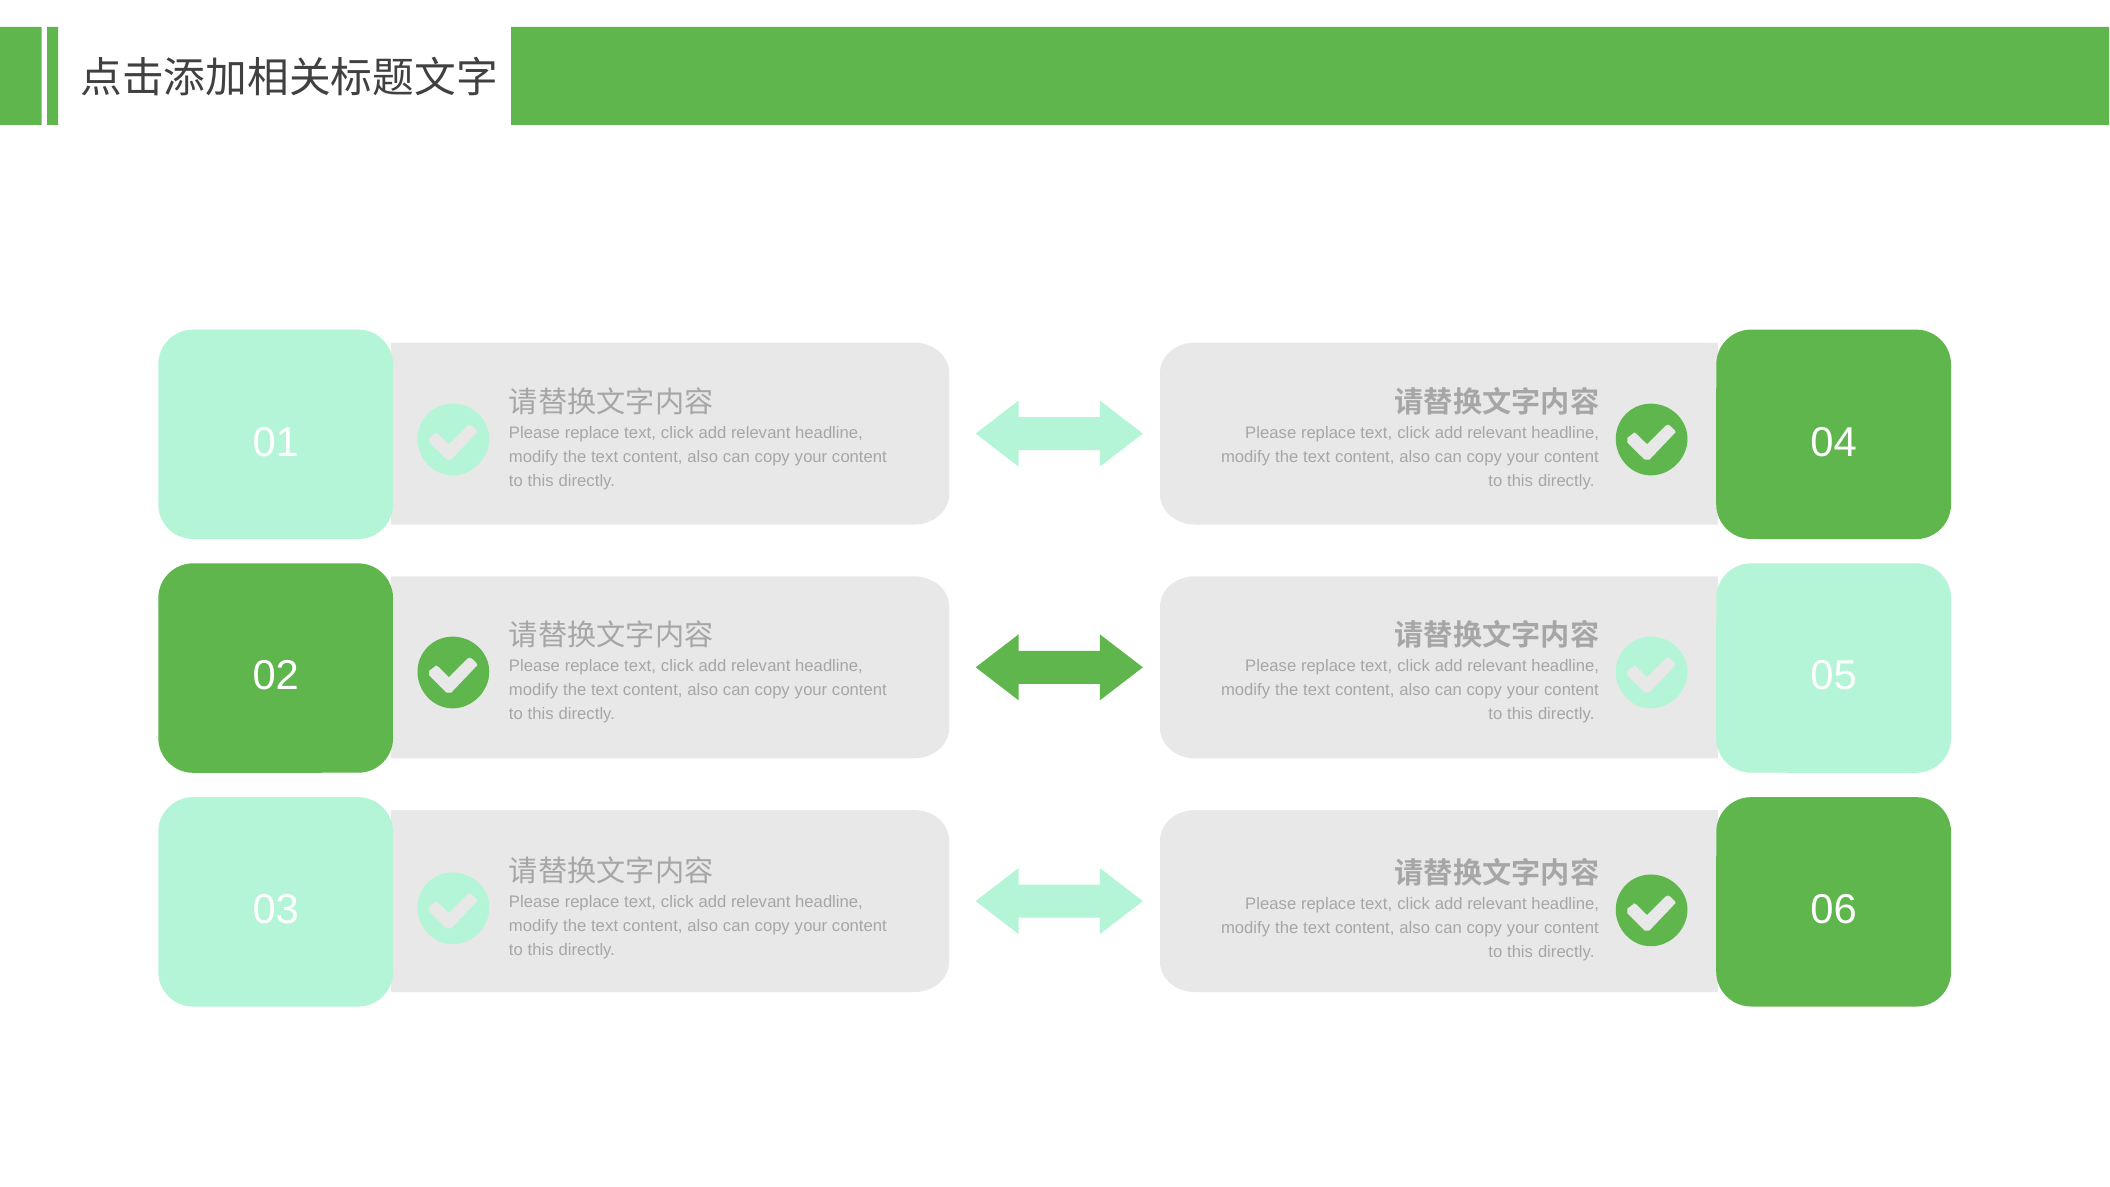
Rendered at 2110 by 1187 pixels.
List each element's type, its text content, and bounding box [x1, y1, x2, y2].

text_box [974, 398, 1145, 469]
text_box 请替换文字内容 Please replace text, click add relevant headline, modify the text content, also can copy your content to this directly. [1211, 376, 1600, 490]
text_box [1158, 809, 1720, 994]
text_box [390, 809, 951, 994]
text_box [974, 865, 1145, 937]
text_box [974, 632, 1145, 703]
text_box [417, 403, 490, 476]
text_box [417, 636, 490, 709]
text_box [1615, 636, 1688, 709]
text_box 请替换文字内容 Please replace text, click add relevant headline, modify the text content, also can copy your content to this directly. [1211, 847, 1600, 961]
text_box 01 [157, 328, 395, 541]
text_box 请替换文字内容 Please replace text, click add relevant headline, modify the text content, also can copy your content to this directly. [508, 844, 897, 959]
text_box 请替换文字内容 Please replace text, click add relevant headline, modify the text content, also can copy your content to this directly. [508, 609, 897, 723]
text_box 06 [1715, 796, 1953, 1008]
text_box [417, 872, 490, 945]
text_box 05 [1715, 562, 1953, 774]
text_box 请替换文字内容 Please replace text, click add relevant headline, modify the text content, also can copy your content to this directly. [1211, 609, 1600, 723]
text_box 02 [157, 562, 395, 774]
text_box [390, 341, 951, 526]
text_box 点击添加相关标题文字 [65, 43, 513, 108]
text_box 04 [1715, 328, 1953, 541]
text_box [1158, 341, 1720, 526]
text_box 03 [157, 796, 395, 1008]
text_box [1615, 403, 1688, 476]
text_box [390, 575, 951, 760]
text_box 请替换文字内容 Please replace text, click add relevant headline, modify the text content, also can copy your content to this directly. [508, 376, 897, 490]
text_box [1615, 874, 1688, 947]
text_box [1158, 575, 1720, 760]
